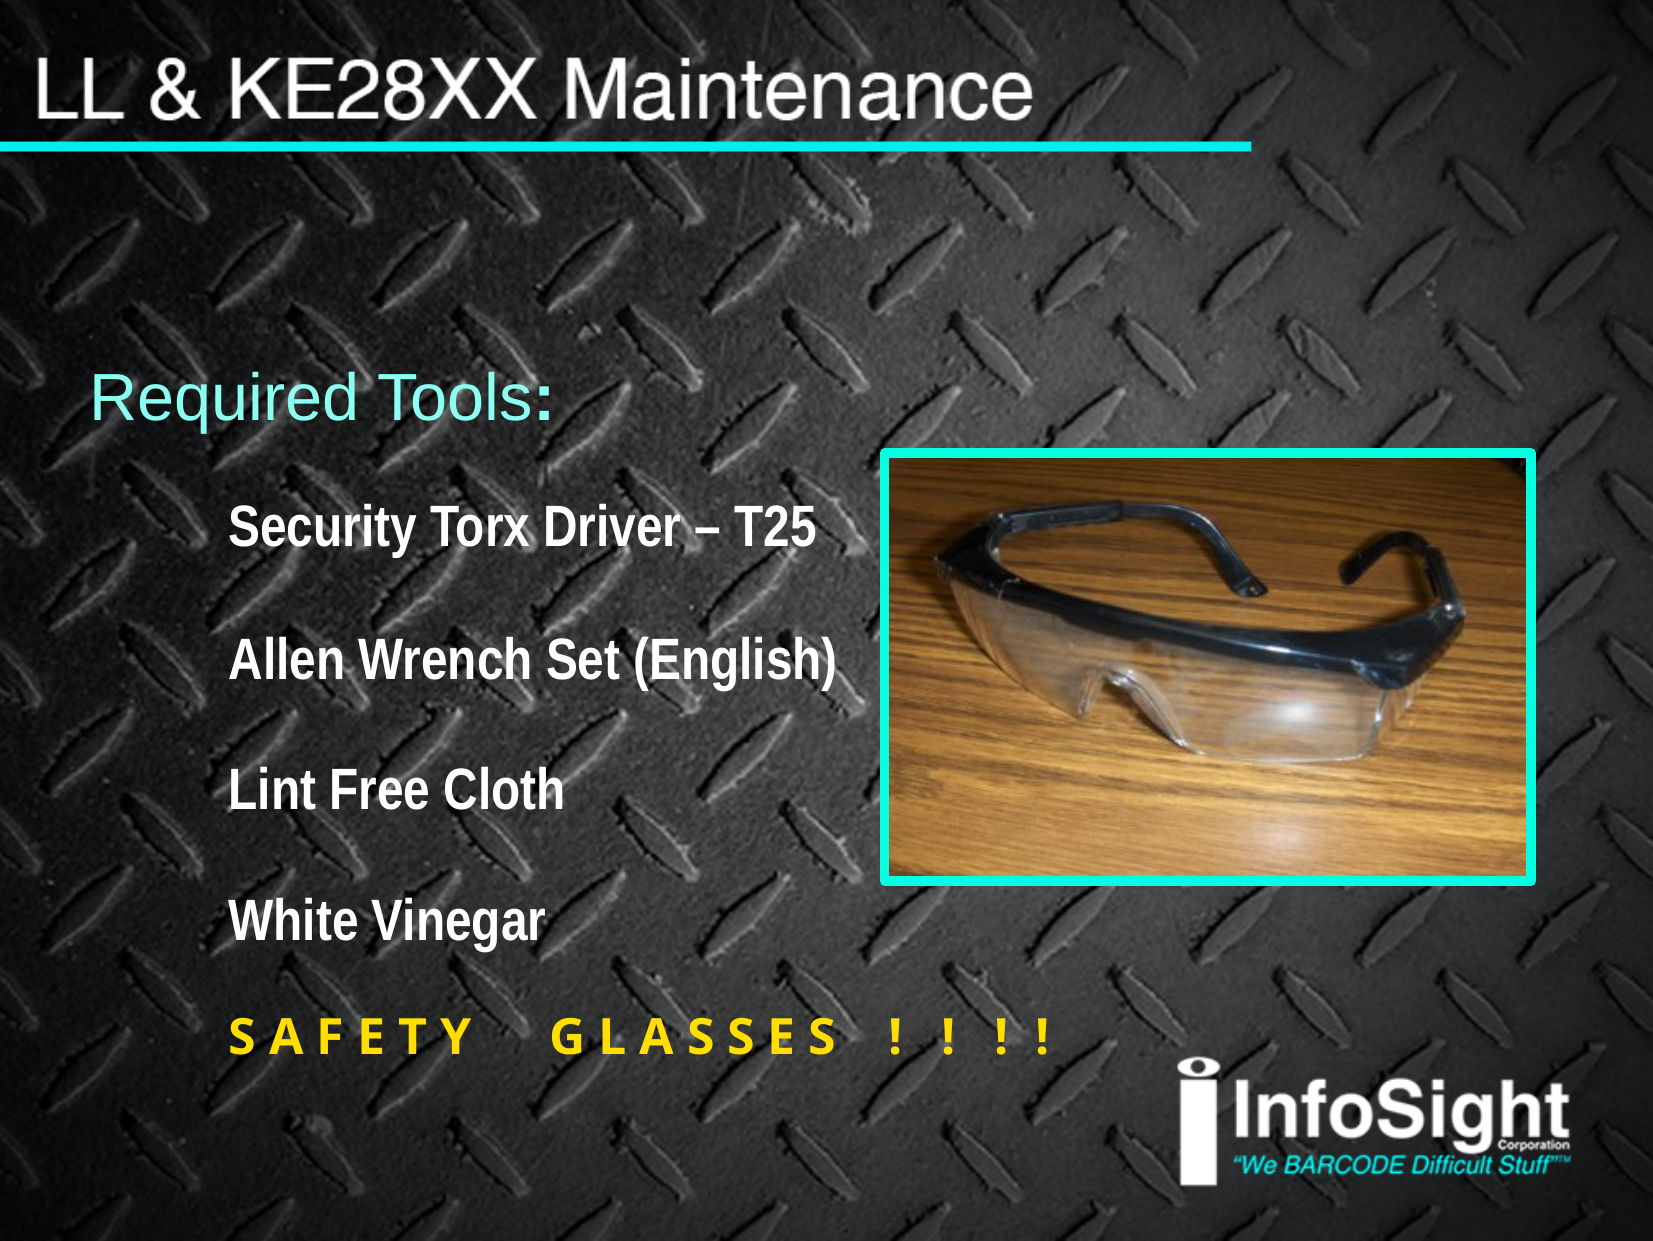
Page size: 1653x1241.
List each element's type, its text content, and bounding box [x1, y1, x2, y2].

text_box Required Tools: [75, 350, 1088, 413]
text_box Security Torx Driver – T25 Allen Wrench Set (English) Lint Free Cloth White Vinegar S A F E T Y G L A S S E S ! ! ! ! [213, 487, 1227, 930]
picture [0, 0, 1653, 1241]
